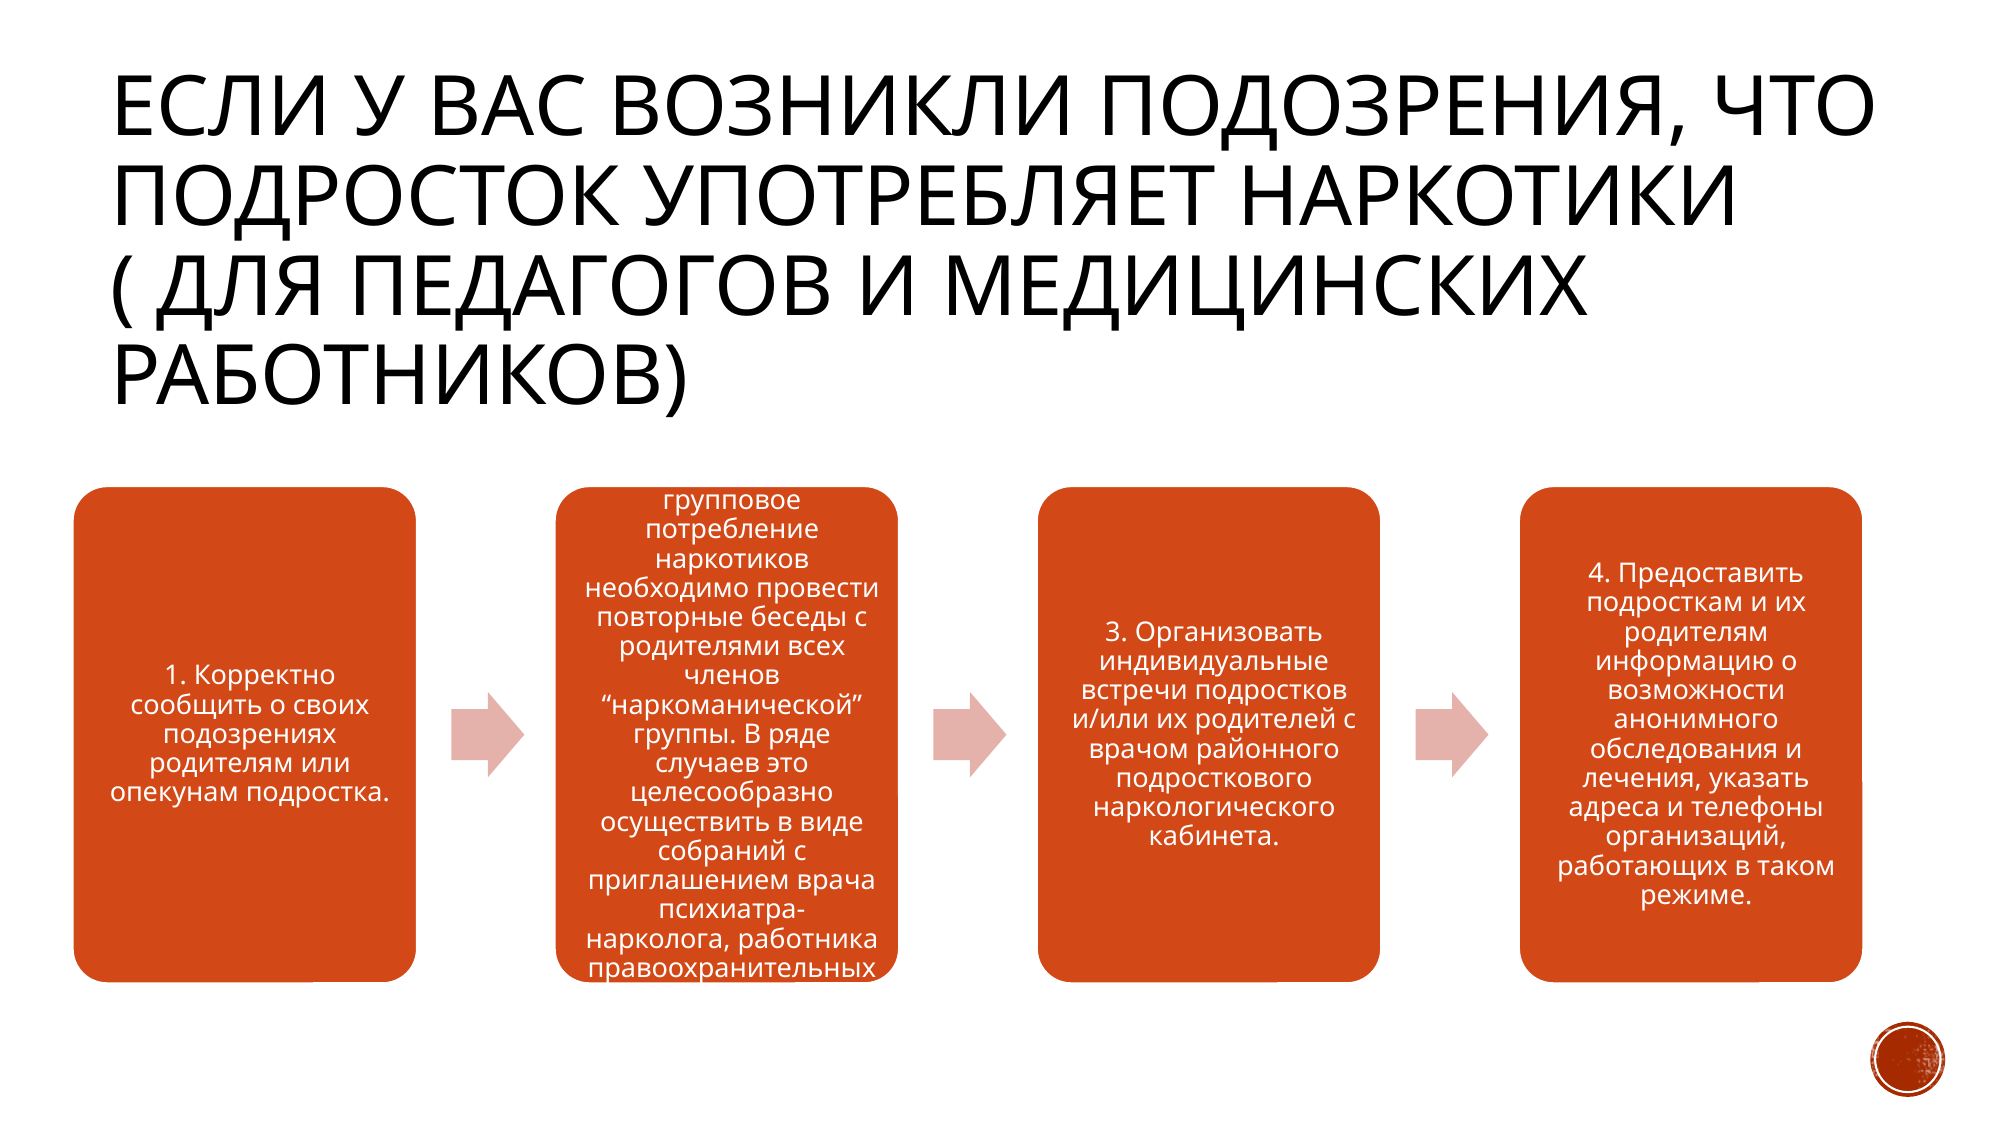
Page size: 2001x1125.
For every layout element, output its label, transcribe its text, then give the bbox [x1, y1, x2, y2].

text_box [73, 340, 1862, 1125]
title Если у Вас возникли подозрения, что подросток употребляет наркотики ( для педагогов и медицинских работников) [95, 64, 2000, 423]
